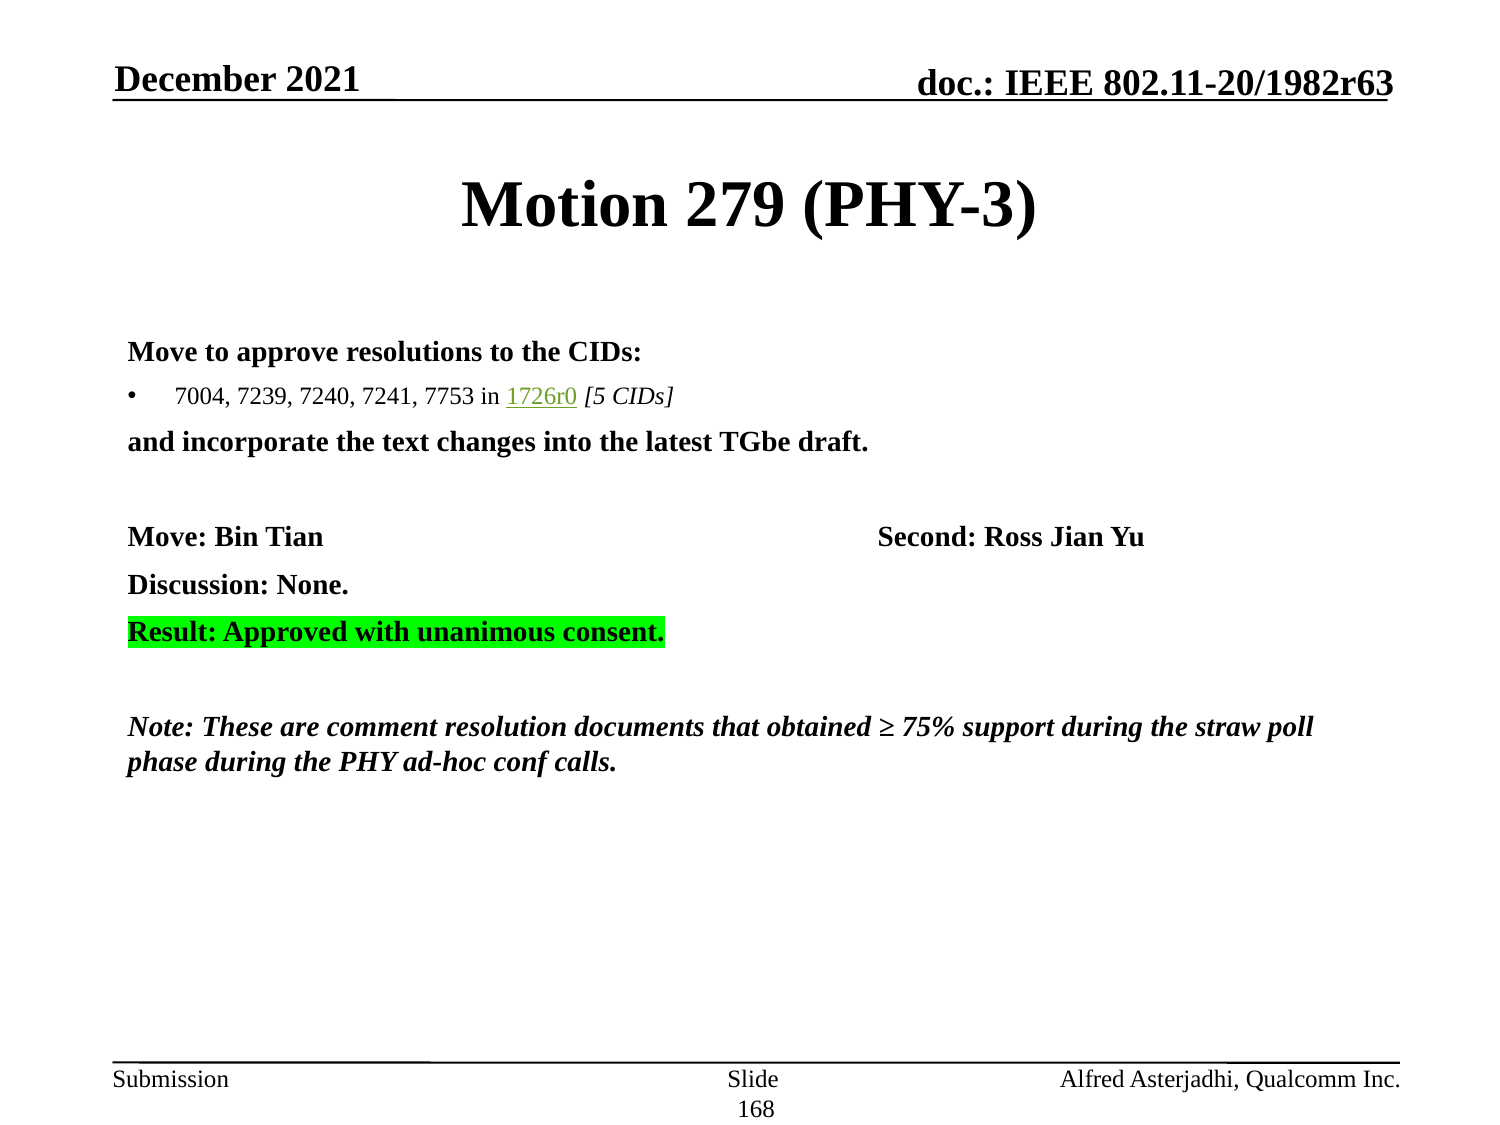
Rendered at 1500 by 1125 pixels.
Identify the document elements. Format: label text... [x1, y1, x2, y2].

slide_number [114, 54, 423, 100]
footer Alfred Asterjadhi, Qualcomm Inc. [878, 1061, 1402, 1093]
slide_number Slide 168 [712, 1061, 800, 1123]
list Move to approve resolutions to the CIDs: 7004, 7239, 7240, 7241, 7753 in 1726r0 [5 CIDs] and incorporate the text changes into the latest TGbe draft. Move: Bin Tian Second: Ross Jian Yu Discussion: None. Result: Approved with unanimous consent. Note: These are comment resolution documents that obtained ≥ 75% support during the straw poll phase during the PHY ad-hoc conf calls. [112, 324, 1388, 1063]
title Motion 279 (PHY-3) [112, 112, 1388, 288]
